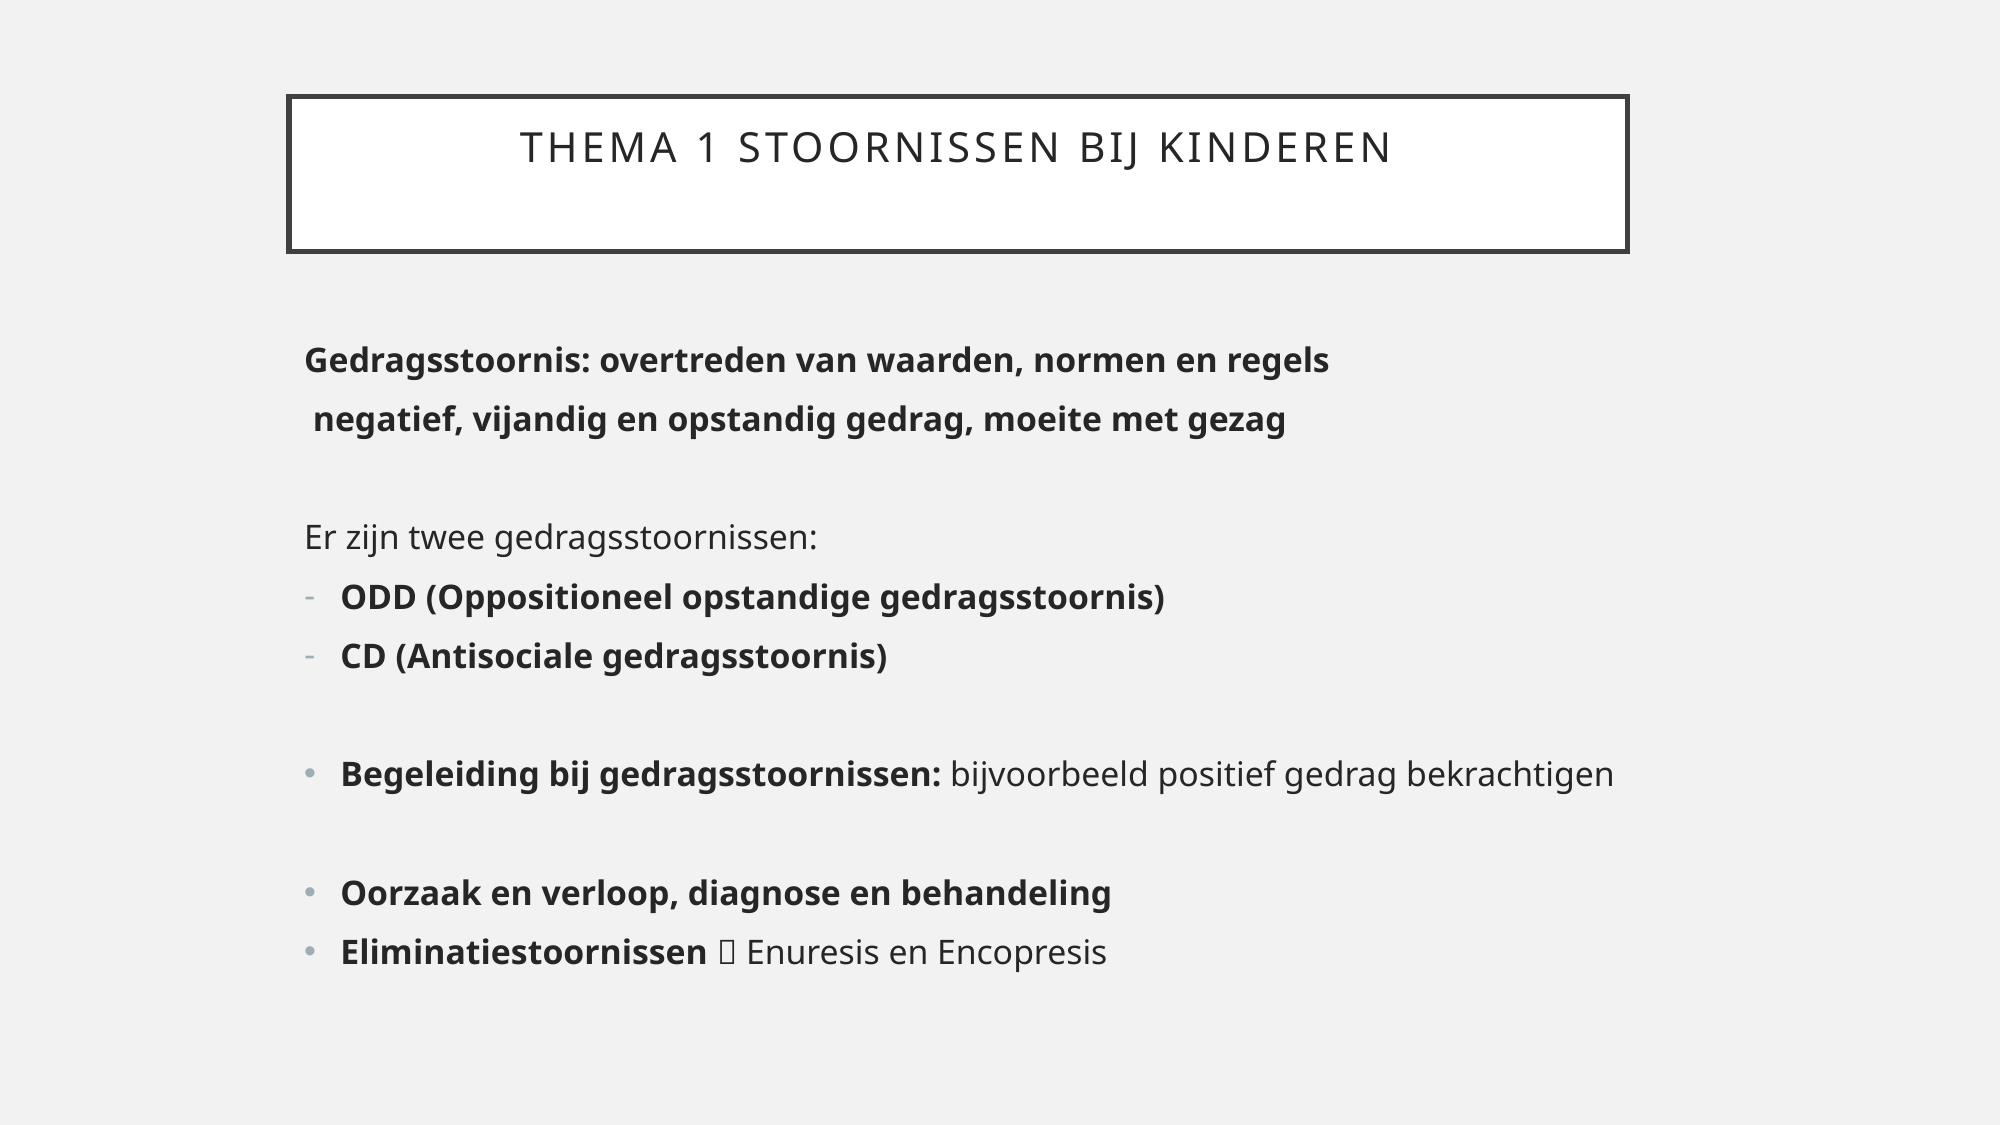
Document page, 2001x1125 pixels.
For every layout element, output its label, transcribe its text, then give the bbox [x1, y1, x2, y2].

title Thema 1 stoornissen bij kinderen [286, 94, 1630, 254]
list Gedragsstoornis: overtreden van waarden, normen en regels negatief, vijandig en opstandig gedrag, moeite met gezag Er zijn twee gedragsstoornissen: ODD (Oppositioneel opstandige gedragsstoornis) CD (Antisociale gedragsstoornis) Begeleiding bij gedragsstoornissen: bijvoorbeeld positief gedrag bekrachtigen Oorzaak en verloop, diagnose en behandeling Eliminatiestoornissen  Enuresis en Encopresis [289, 331, 1844, 983]
